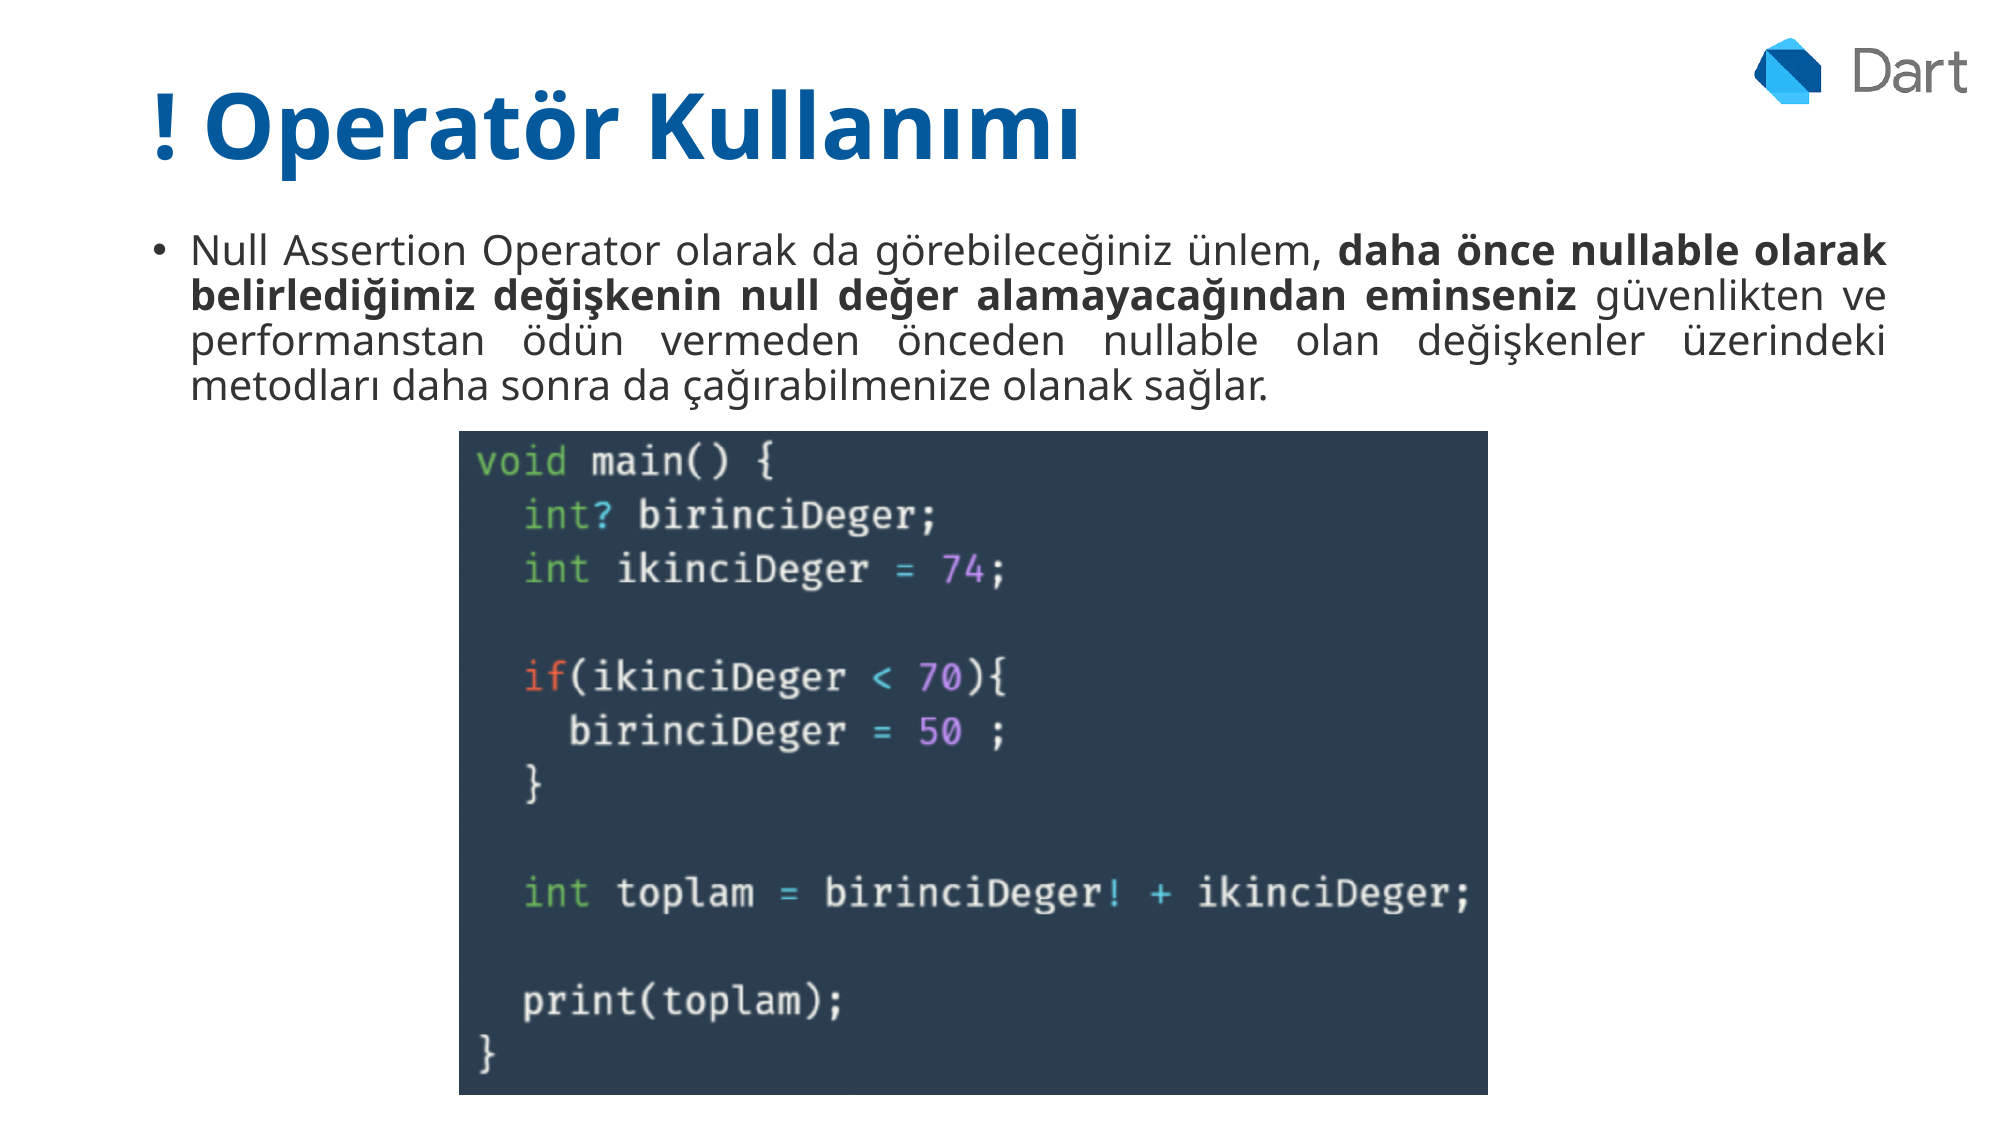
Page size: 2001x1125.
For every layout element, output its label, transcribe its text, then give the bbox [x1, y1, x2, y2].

picture [1749, 9, 1972, 133]
list Null Assertion Operator olarak da görebileceğiniz ünlem, daha önce nullable olarak belirlediğimiz değişkenin null değer alamayacağından eminseniz güvenlikten ve performanstan ödün vermeden önceden nullable olan değişkenler üzerindeki metodları daha sonra da çağırabilmenize olanak sağlar. [137, 222, 1903, 1014]
picture [459, 431, 1488, 1095]
title ! Operatör Kullanımı [137, 59, 1863, 199]
